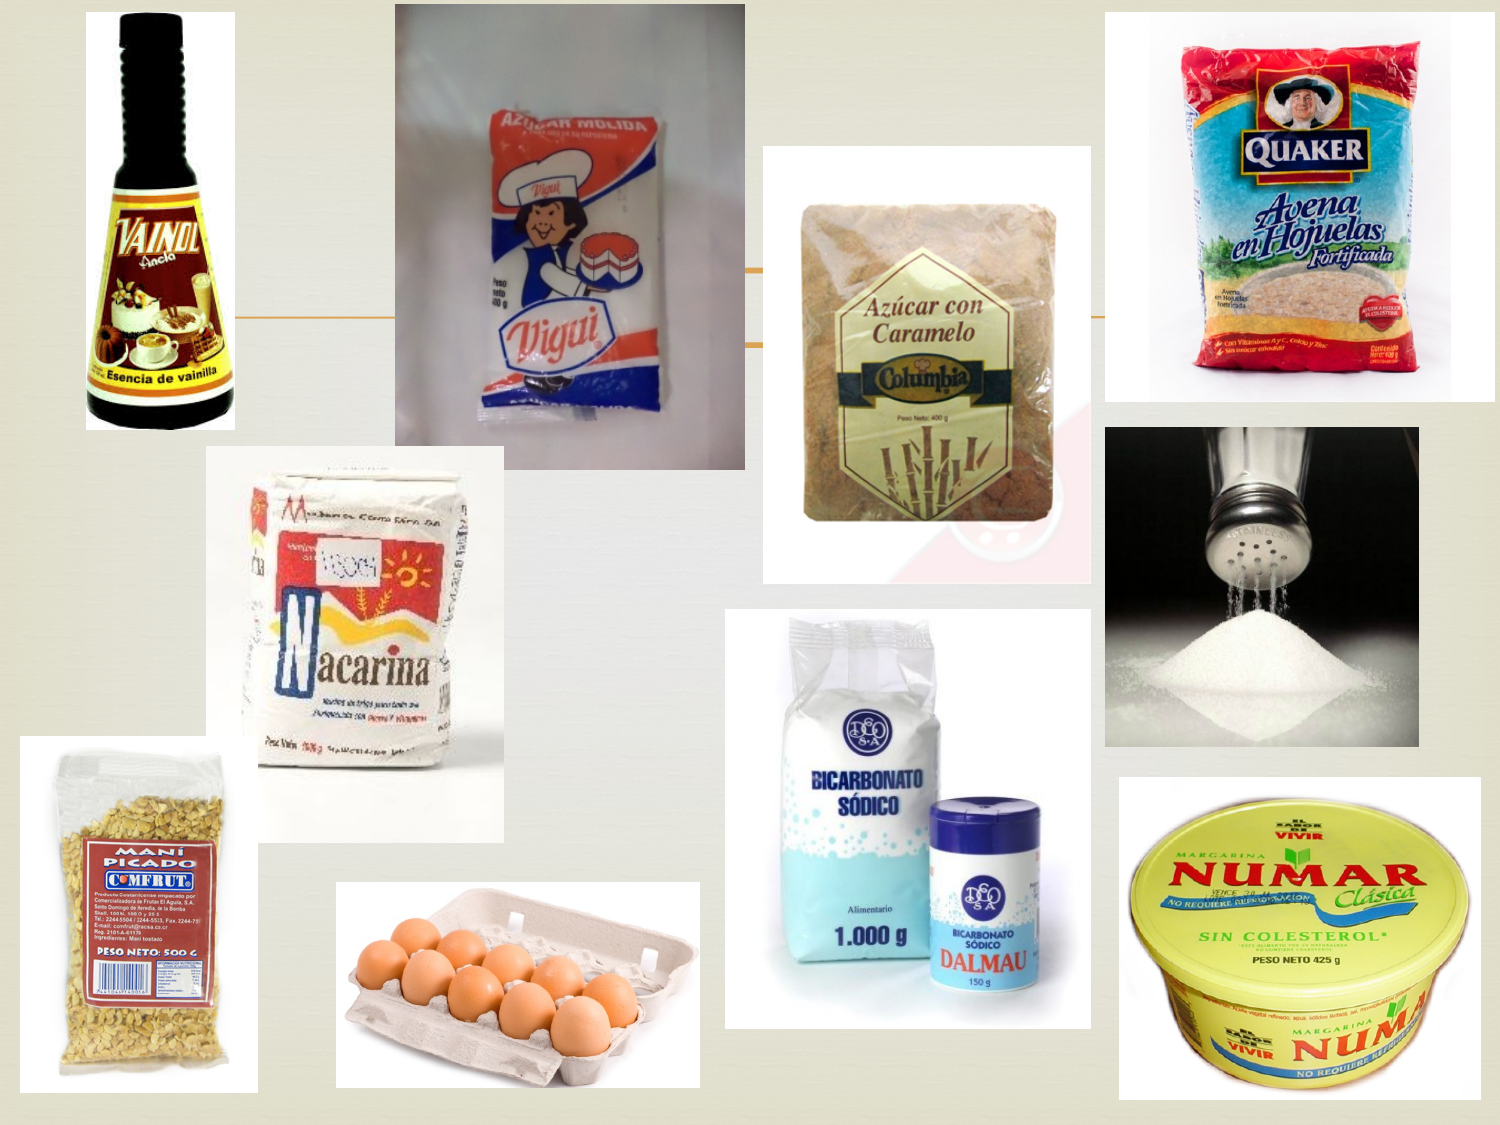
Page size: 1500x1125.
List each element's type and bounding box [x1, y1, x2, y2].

picture [725, 608, 1092, 1030]
list [206, 446, 504, 844]
picture [395, 4, 745, 471]
picture [336, 882, 700, 1088]
picture [1105, 12, 1496, 403]
picture [19, 736, 258, 1094]
picture [85, 12, 236, 430]
picture [762, 145, 1092, 584]
picture [1118, 777, 1481, 1100]
picture [1105, 427, 1420, 747]
